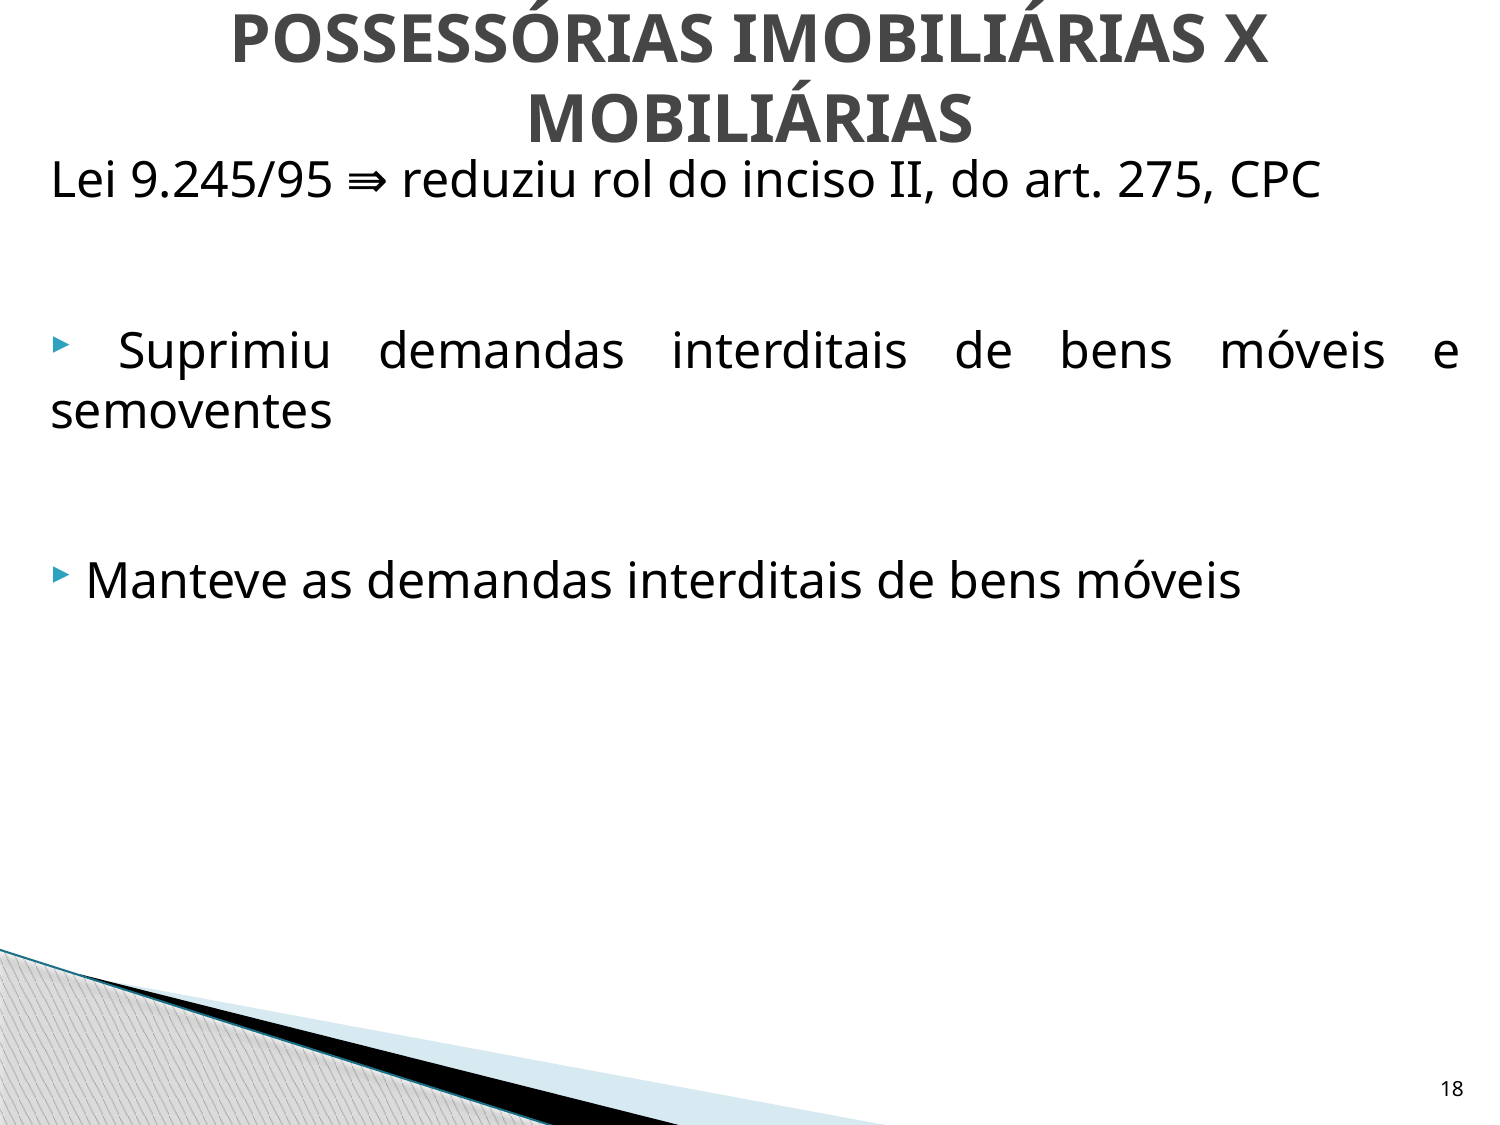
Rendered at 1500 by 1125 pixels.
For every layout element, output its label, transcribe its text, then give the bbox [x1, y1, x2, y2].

title POSSESSÓRIAS IMOBILIÁRIAS X MOBILIÁRIAS [0, 0, 1500, 153]
slide_number 18 [1418, 1051, 1479, 1112]
list Lei 9.245/95 ⇛ reduziu rol do inciso II, do art. 275, CPC Suprimiu demandas interditais de bens móveis e semoventes Manteve as demandas interditais de bens móveis [35, 153, 1477, 1125]
